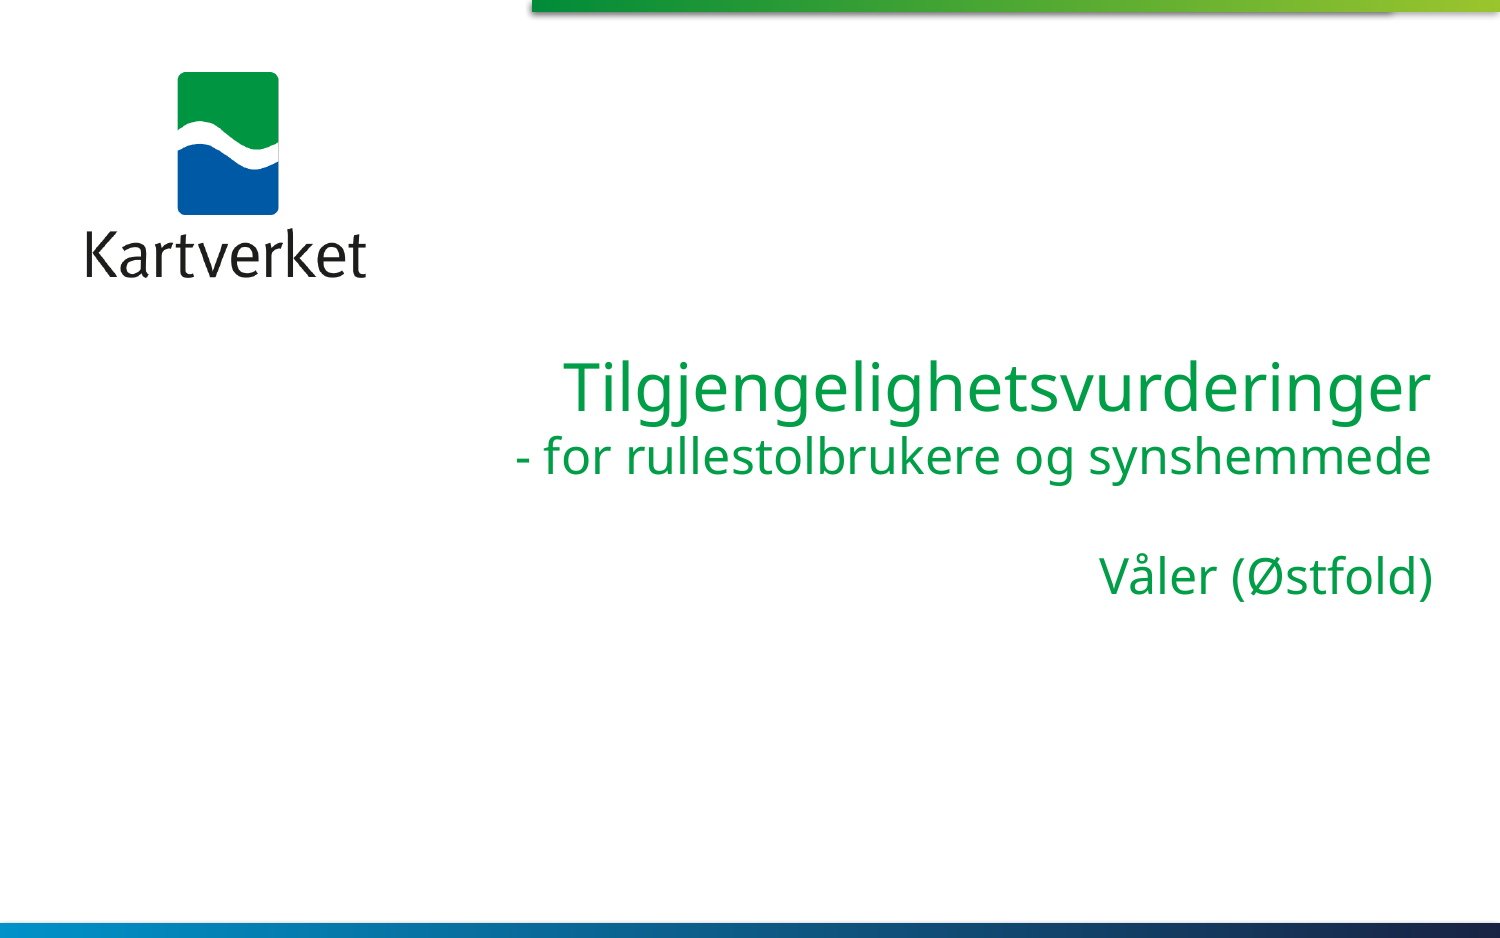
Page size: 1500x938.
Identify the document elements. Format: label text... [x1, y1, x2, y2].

text_box Tilgjengelighetsvurderinger - for rullestolbrukere og synshemmede Våler (Østfold) [66, 337, 1449, 613]
